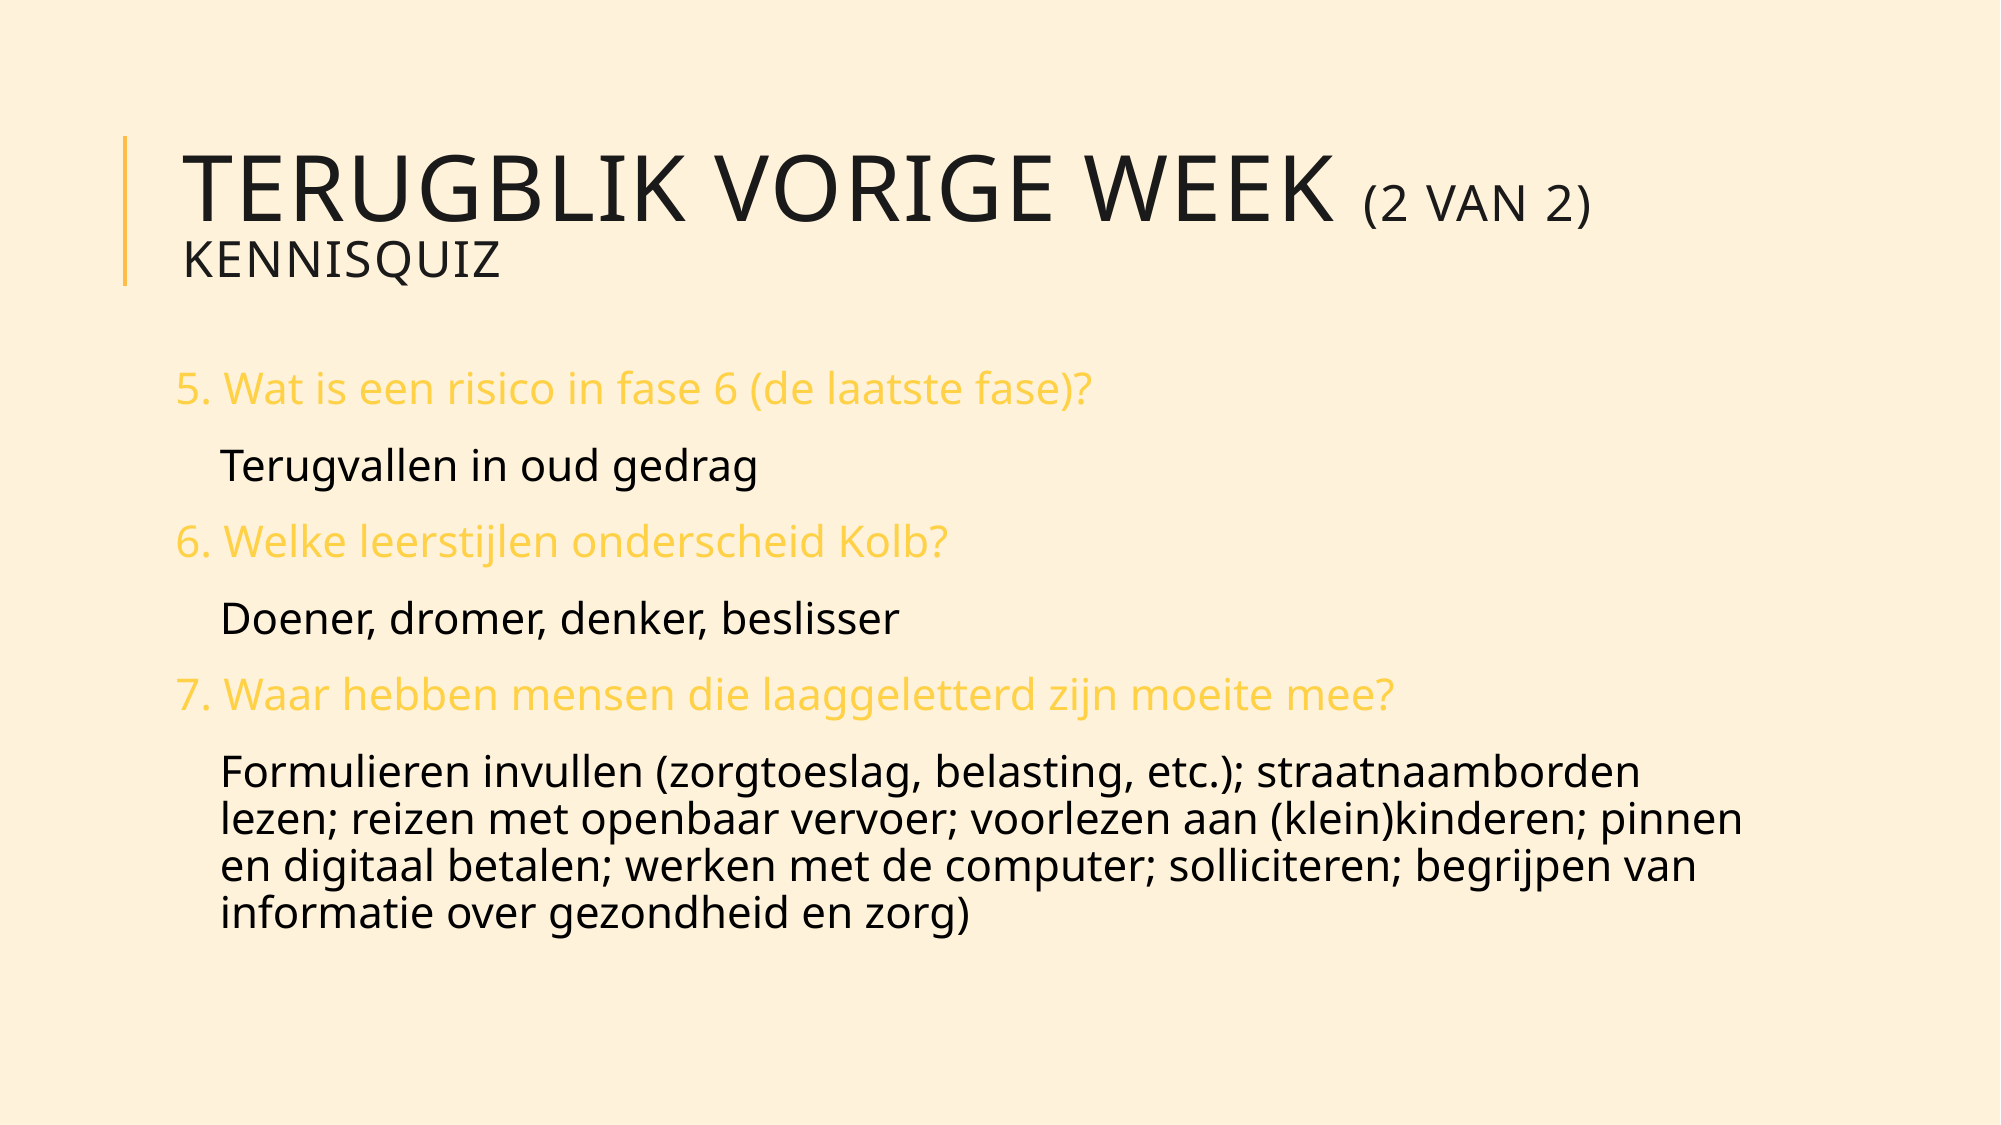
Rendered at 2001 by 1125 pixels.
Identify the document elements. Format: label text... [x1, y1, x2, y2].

list 5. Wat is een risico in fase 6 (de laatste fase)? Terugvallen in oud gedrag 6. Welke leerstijlen onderscheid Kolb? Doener, dromer, denker, beslisser 7. Waar hebben mensen die laaggeletterd zijn moeite mee? Formulieren invullen (zorgtoeslag, belasting, etc.); straatnaamborden lezen; reizen met openbaar vervoer; voorlezen aan (klein)kinderen; pinnen en digitaal betalen; werken met de computer; solliciteren; begrijpen van informatie over gezondheid en zorg) [168, 359, 1763, 1035]
title Terugblik vorige week (2 van 2) Kennisquiz [168, 96, 1763, 342]
